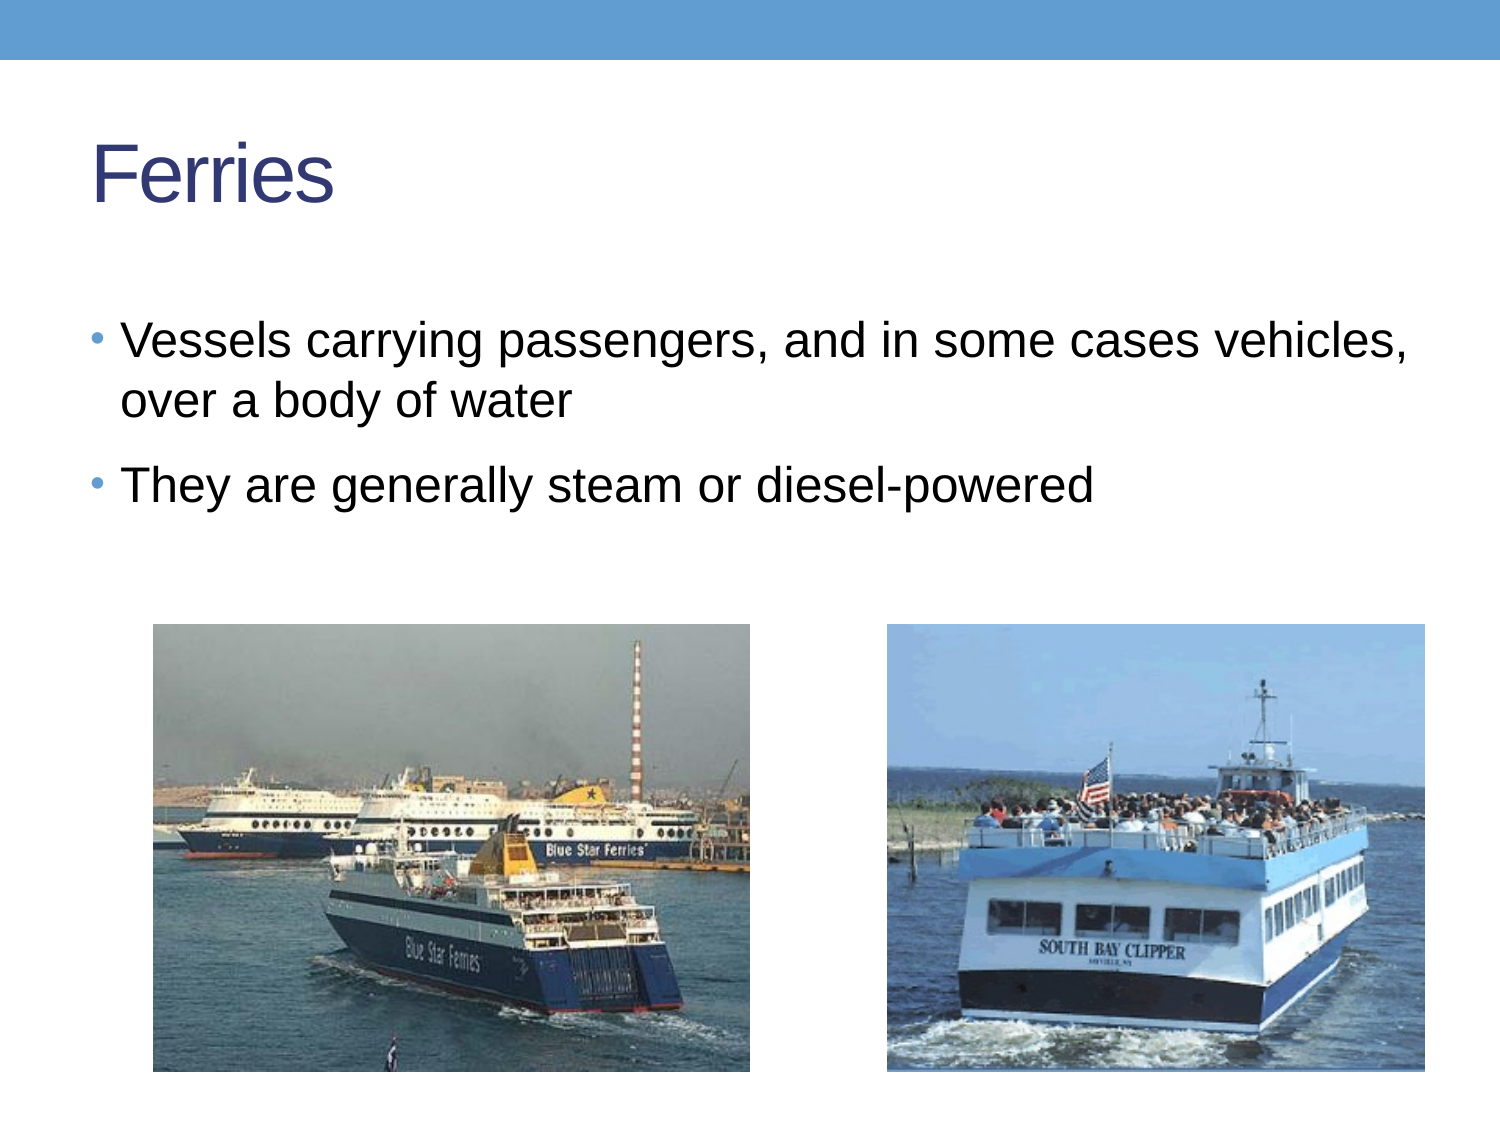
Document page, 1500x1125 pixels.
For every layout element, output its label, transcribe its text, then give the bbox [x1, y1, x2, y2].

list Vessels carrying passengers, and in some cases vehicles, over a body of water They are generally steam or diesel-powered [75, 299, 1425, 1063]
title Ferries [75, 87, 1425, 250]
picture [887, 624, 1426, 1073]
picture [152, 624, 751, 1073]
